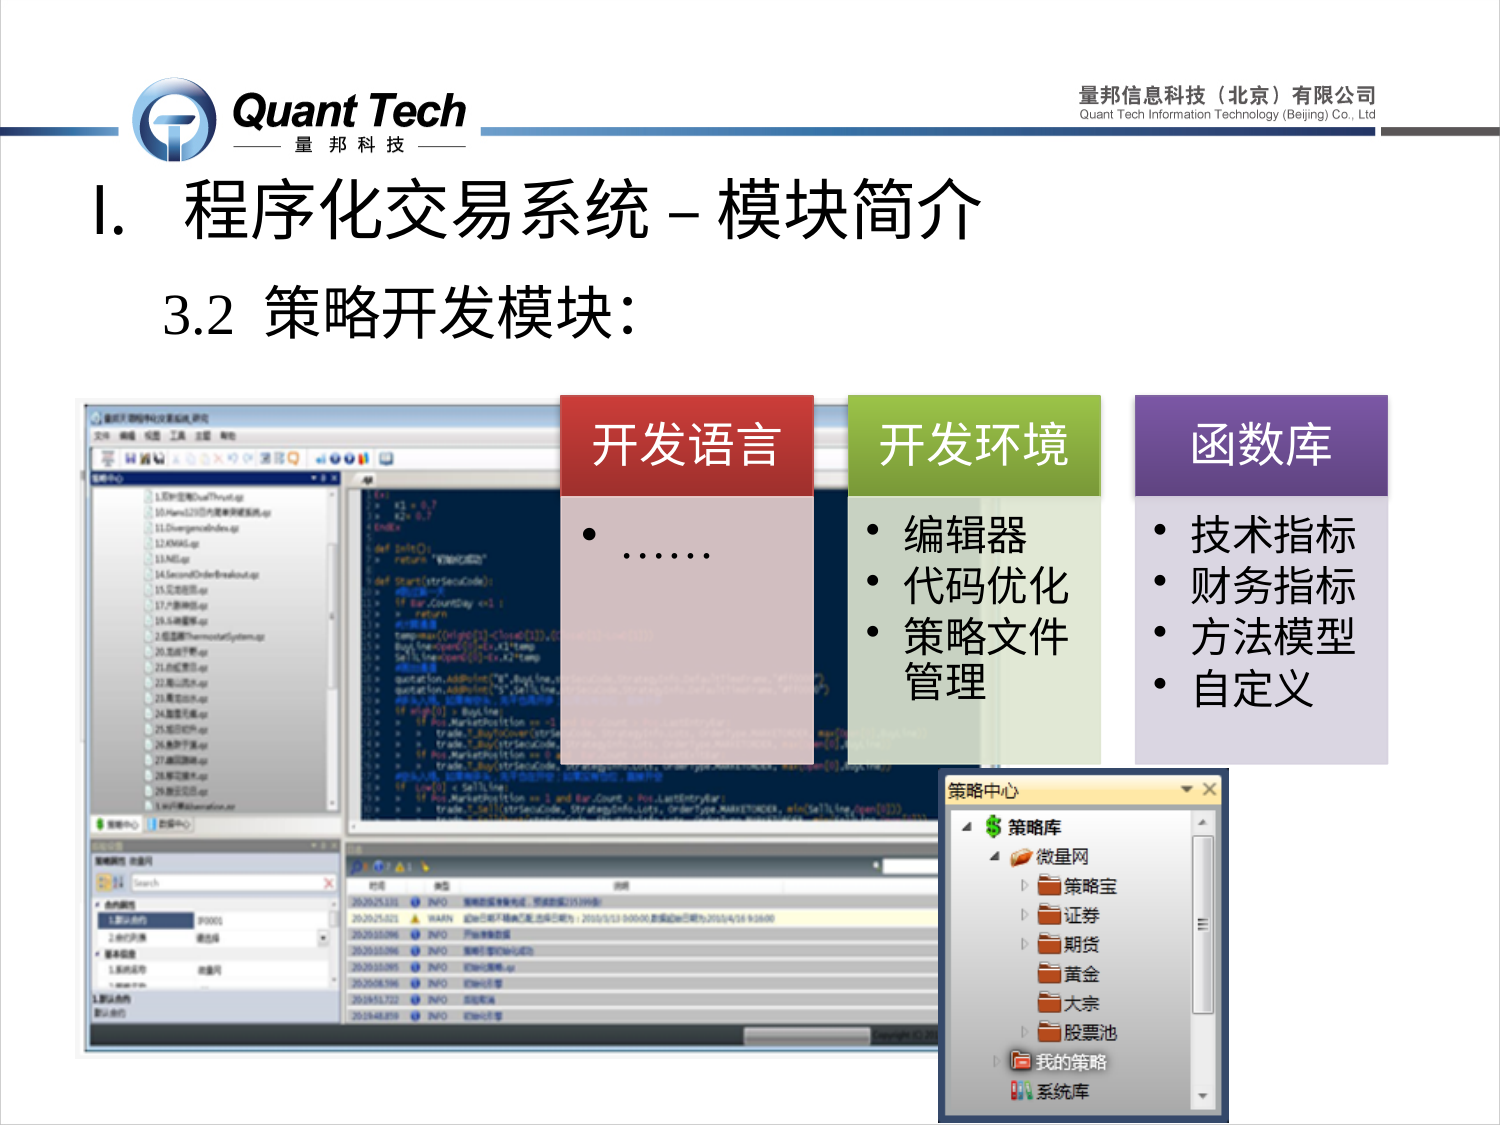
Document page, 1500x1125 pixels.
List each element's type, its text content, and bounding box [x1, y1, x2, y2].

list 3.2 策略开发模块： [147, 268, 1376, 397]
picture [0, 0, 1500, 1125]
title 程序化交易系统 – 模块简介 [75, 160, 1425, 256]
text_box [560, 325, 1389, 835]
